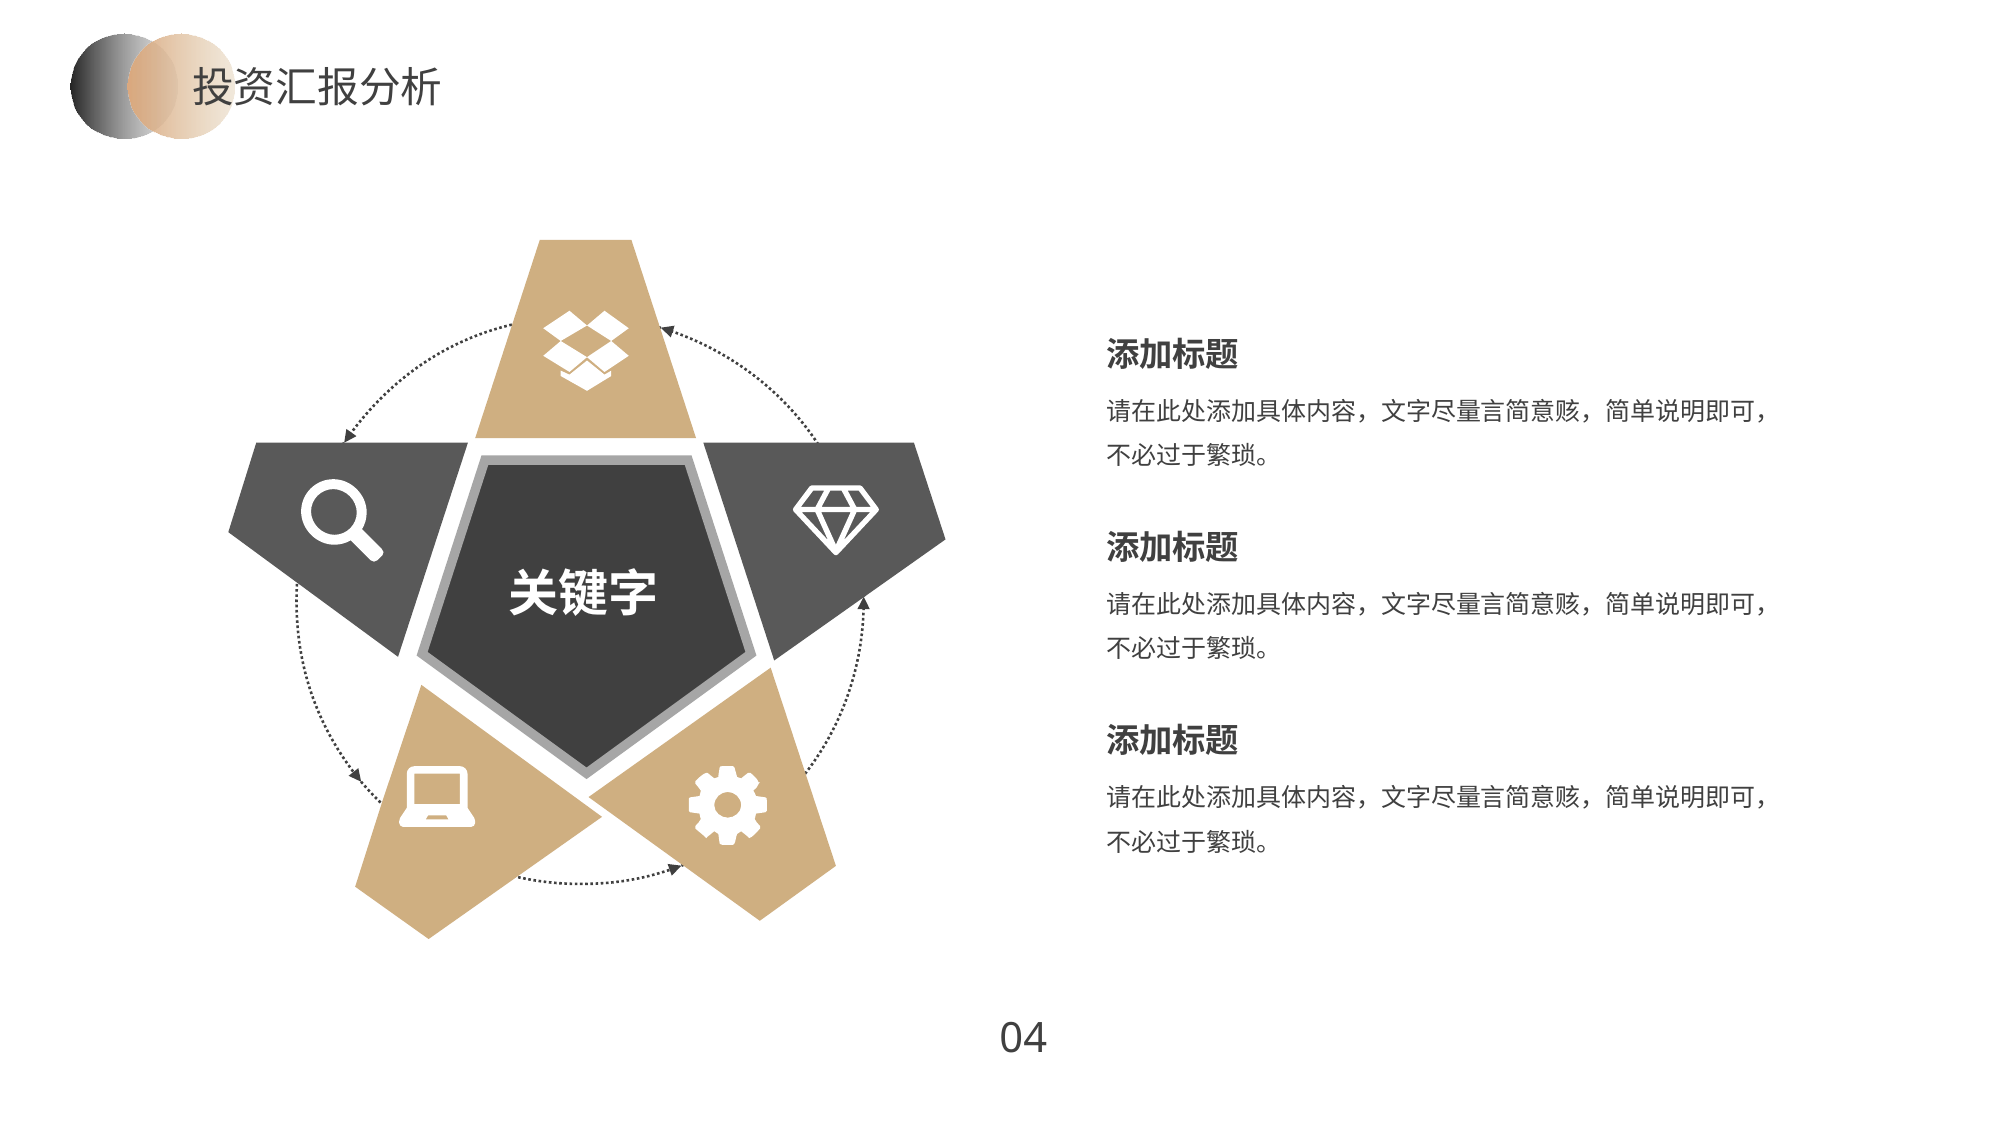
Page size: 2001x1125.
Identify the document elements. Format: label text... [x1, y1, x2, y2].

text_box 04 [984, 1003, 1077, 1069]
text_box 添加标题 [1091, 317, 1428, 381]
text_box 投资汇报分析 [177, 53, 712, 118]
text_box 添加标题 [1091, 703, 1428, 767]
text_box 请在此处添加具体内容，文字尽量言简意赅，简单说明即可，不必过于繁琐。 [1091, 759, 1783, 864]
text_box 请在此处添加具体内容，文字尽量言简意赅，简单说明即可，不必过于繁琐。 [1091, 372, 1783, 478]
text_box [126, 32, 225, 140]
text_box 请在此处添加具体内容，文字尽量言简意赅，简单说明即可，不必过于繁琐。 [1091, 565, 1783, 671]
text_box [228, 239, 946, 940]
text_box 添加标题 [1091, 510, 1428, 574]
text_box [69, 32, 152, 140]
